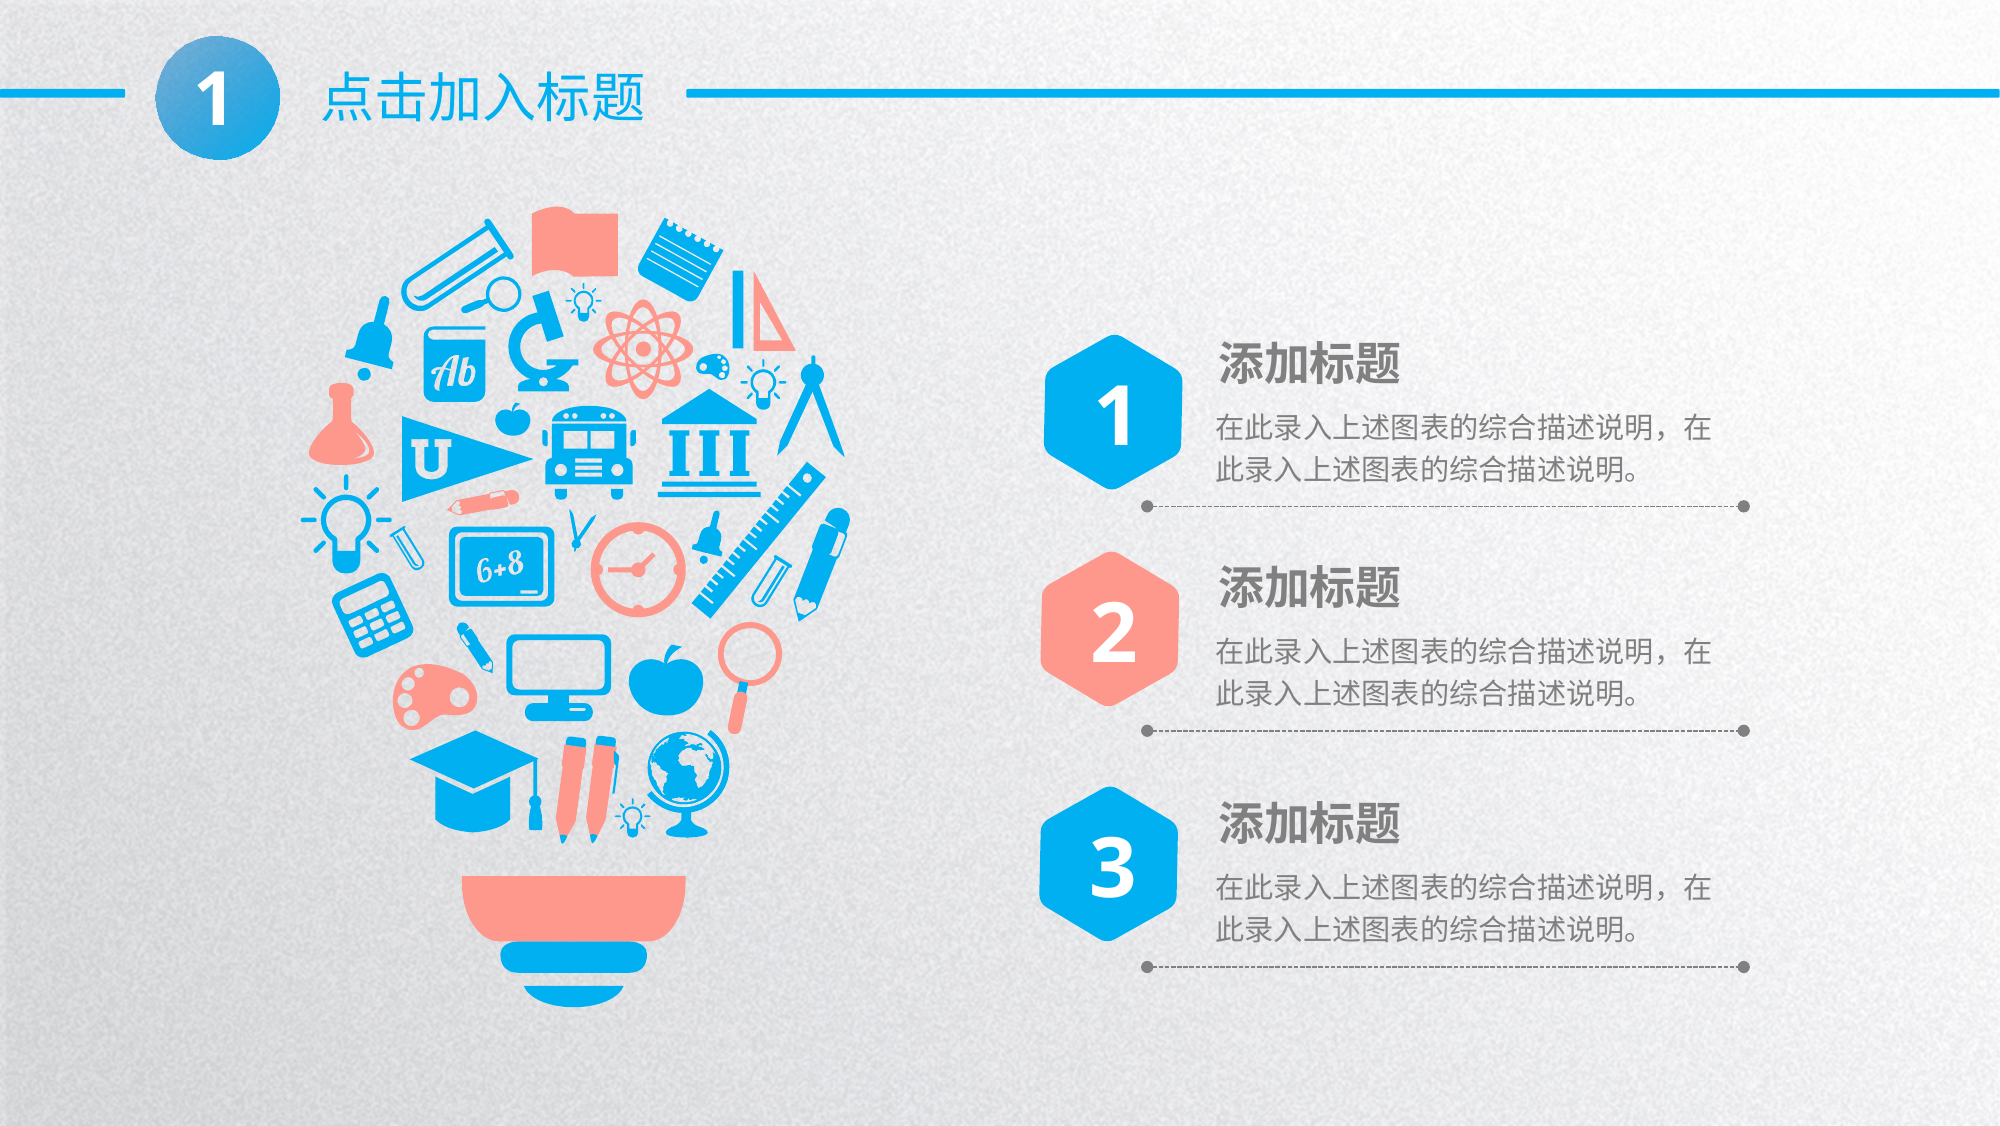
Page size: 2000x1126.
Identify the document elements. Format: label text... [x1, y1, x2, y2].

text_box [482, 297, 490, 305]
text_box [746, 365, 753, 372]
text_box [645, 730, 730, 838]
text_box [729, 430, 750, 436]
text_box [508, 290, 579, 392]
text_box [521, 983, 626, 1010]
text_box 1 [1078, 354, 1141, 470]
text_box [554, 488, 567, 500]
text_box [611, 488, 624, 500]
text_box [653, 331, 672, 338]
text_box [696, 353, 730, 380]
text_box [376, 517, 392, 523]
text_box [402, 416, 534, 502]
text_box [638, 364, 648, 368]
text_box [753, 270, 796, 351]
text_box [313, 540, 327, 554]
text_box [1040, 551, 1180, 707]
text_box [459, 874, 688, 944]
text_box [638, 330, 648, 334]
text_box [586, 766, 613, 836]
text_box [506, 634, 612, 722]
text_box [757, 565, 785, 603]
text_box [614, 360, 635, 368]
text_box [591, 744, 617, 769]
text_box [635, 341, 652, 357]
text_box [531, 206, 618, 277]
text_box [662, 420, 757, 425]
text_box [559, 834, 568, 844]
text_box [793, 507, 850, 622]
text_box [331, 572, 414, 658]
text_box [571, 540, 582, 549]
text_box [461, 300, 484, 314]
text_box [495, 409, 531, 436]
text_box [699, 430, 720, 436]
text_box [1039, 786, 1178, 942]
text_box [500, 944, 648, 973]
text_box [658, 344, 662, 354]
text_box [593, 335, 611, 363]
text_box [800, 363, 824, 384]
text_box [357, 367, 371, 381]
text_box [413, 246, 499, 301]
text_box [643, 311, 681, 349]
text_box [699, 555, 708, 564]
text_box [608, 552, 656, 578]
text_box [308, 382, 374, 465]
text_box [612, 750, 620, 794]
text_box [344, 296, 394, 370]
text_box [542, 429, 548, 447]
text_box [637, 217, 724, 302]
text_box [733, 436, 746, 475]
text_box [672, 436, 686, 475]
text_box [396, 535, 420, 567]
text_box [737, 681, 749, 694]
text_box [313, 486, 327, 500]
text_box [614, 803, 640, 838]
text_box [732, 270, 744, 349]
text_box [605, 350, 643, 387]
text_box [774, 392, 780, 399]
text_box [717, 621, 783, 687]
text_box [116, 35, 314, 160]
text_box [590, 522, 686, 618]
text_box [727, 691, 748, 735]
text_box [555, 766, 583, 836]
text_box [675, 335, 694, 363]
text_box 在此录入上述图表的综合描述说明，在此录入上述图表的综合描述说明。 [1200, 618, 1744, 718]
text_box [691, 461, 826, 619]
text_box [751, 559, 789, 608]
text_box [614, 331, 634, 338]
text_box [654, 320, 661, 331]
text_box [662, 388, 757, 420]
text_box [657, 491, 761, 498]
text_box [446, 490, 520, 516]
text_box [702, 436, 716, 475]
text_box [448, 526, 555, 607]
text_box 添加标题 [1203, 326, 1417, 394]
text_box 在此录入上述图表的综合描述说明，在此录入上述图表的综合描述说明。 [1200, 394, 1744, 494]
text_box [746, 369, 777, 410]
text_box [774, 365, 780, 372]
text_box [485, 276, 522, 312]
text_box [654, 367, 661, 378]
text_box [773, 555, 793, 568]
picture [0, 0, 2000, 88]
text_box [392, 529, 425, 571]
text_box [423, 326, 486, 402]
text_box 在此录入上述图表的综合描述说明，在此录入上述图表的综合描述说明。 [1200, 855, 1744, 954]
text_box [628, 644, 704, 716]
text_box [569, 509, 578, 542]
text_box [0, 88, 111, 98]
text_box [589, 834, 598, 844]
text_box [652, 360, 672, 368]
text_box [621, 327, 643, 349]
text_box [320, 494, 372, 574]
text_box [389, 526, 406, 537]
text_box [629, 299, 657, 317]
text_box [691, 510, 723, 557]
text_box [626, 320, 632, 331]
text_box [626, 367, 632, 378]
text_box [366, 486, 380, 500]
text_box [699, 470, 720, 476]
text_box [630, 429, 636, 447]
text_box 添加标题 [1203, 550, 1417, 618]
text_box [456, 622, 493, 674]
text_box [811, 355, 816, 369]
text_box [319, 88, 2000, 98]
picture [0, 98, 2000, 1126]
text_box 2 [1075, 571, 1138, 687]
text_box [595, 735, 616, 746]
text_box [511, 402, 521, 415]
text_box 点击加入标题 [319, 109, 661, 136]
text_box [300, 517, 317, 523]
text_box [409, 730, 545, 833]
text_box 3 [1074, 806, 1137, 922]
text_box [551, 405, 627, 422]
text_box [624, 344, 628, 354]
text_box [605, 311, 681, 387]
text_box [343, 474, 349, 491]
text_box [366, 540, 380, 554]
text_box 添加标题 [1203, 787, 1417, 855]
text_box [392, 664, 478, 730]
text_box [561, 744, 587, 769]
text_box [669, 430, 690, 436]
text_box [643, 349, 665, 371]
text_box [565, 736, 587, 747]
text_box [669, 470, 690, 476]
text_box [484, 218, 514, 260]
text_box [629, 381, 657, 400]
text_box [545, 423, 633, 485]
text_box [1043, 334, 1183, 490]
text_box [812, 380, 845, 457]
text_box [729, 470, 750, 476]
text_box [570, 288, 597, 322]
text_box [401, 226, 506, 312]
text_box 点击加入标题 [319, 56, 661, 86]
text_box [575, 514, 597, 543]
text_box [777, 380, 817, 456]
text_box [662, 481, 757, 487]
